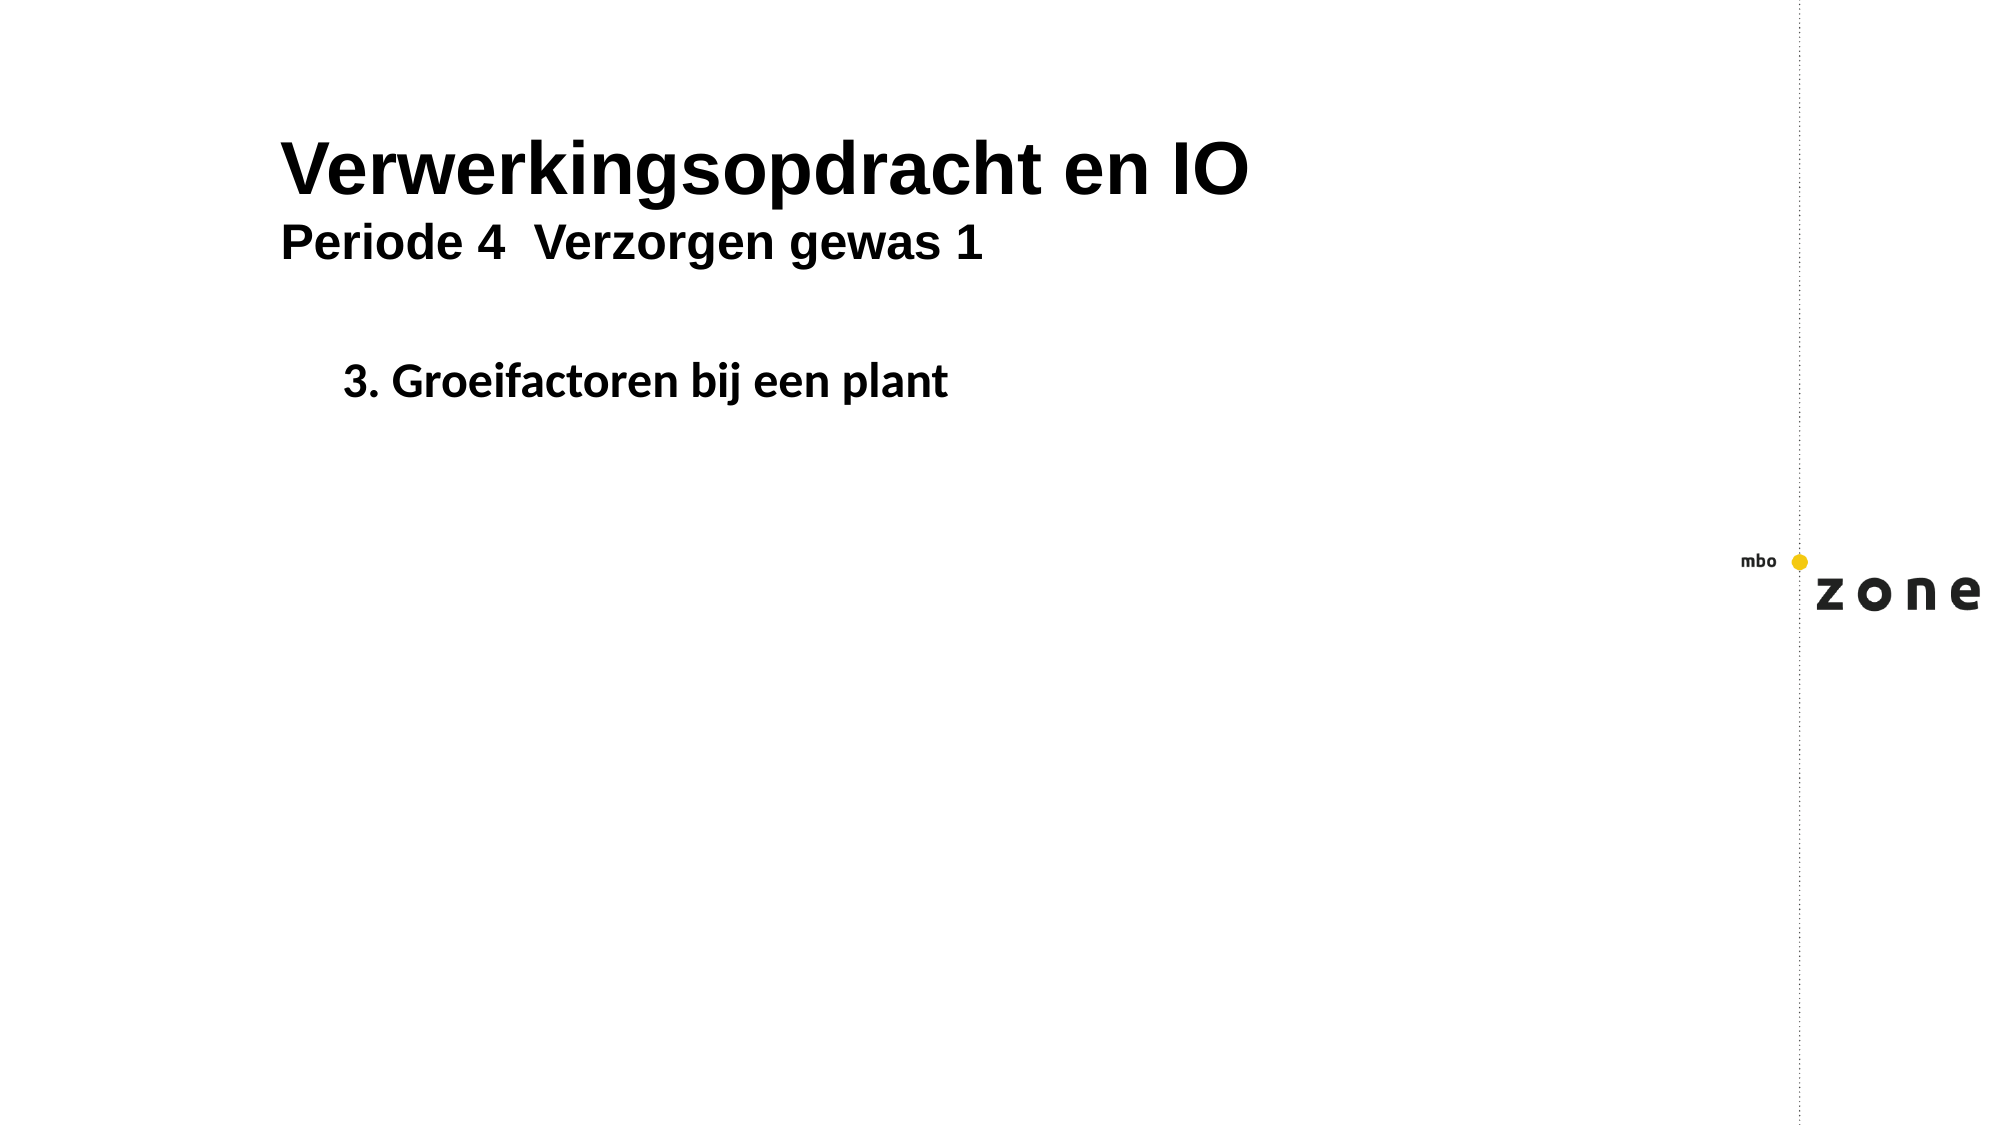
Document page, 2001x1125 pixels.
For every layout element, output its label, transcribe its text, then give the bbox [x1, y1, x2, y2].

text_box 3. Groeifactoren bij een plant [327, 339, 1773, 535]
text_box Verwerkingsopdracht en IO Periode 4 Verzorgen gewas 1 [265, 112, 1267, 338]
picture [1596, 0, 2001, 1125]
